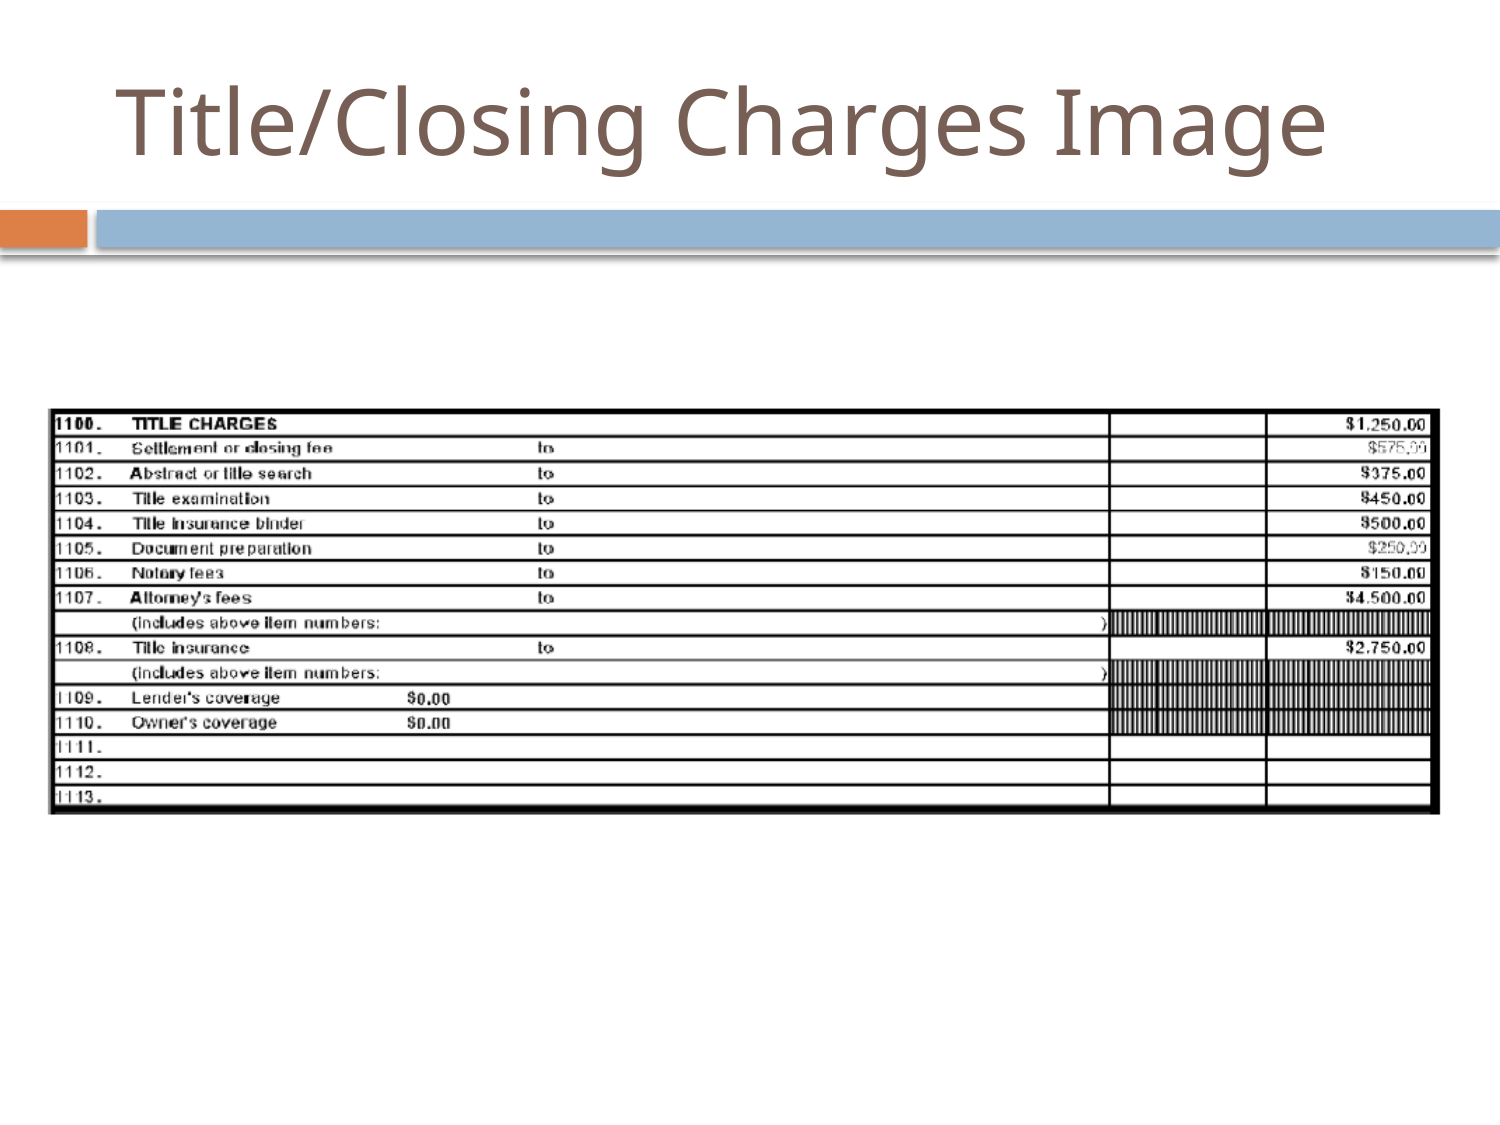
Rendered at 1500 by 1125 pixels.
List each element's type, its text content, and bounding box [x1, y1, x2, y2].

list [43, 399, 1451, 826]
title Title/Closing Charges Image [100, 37, 1438, 200]
